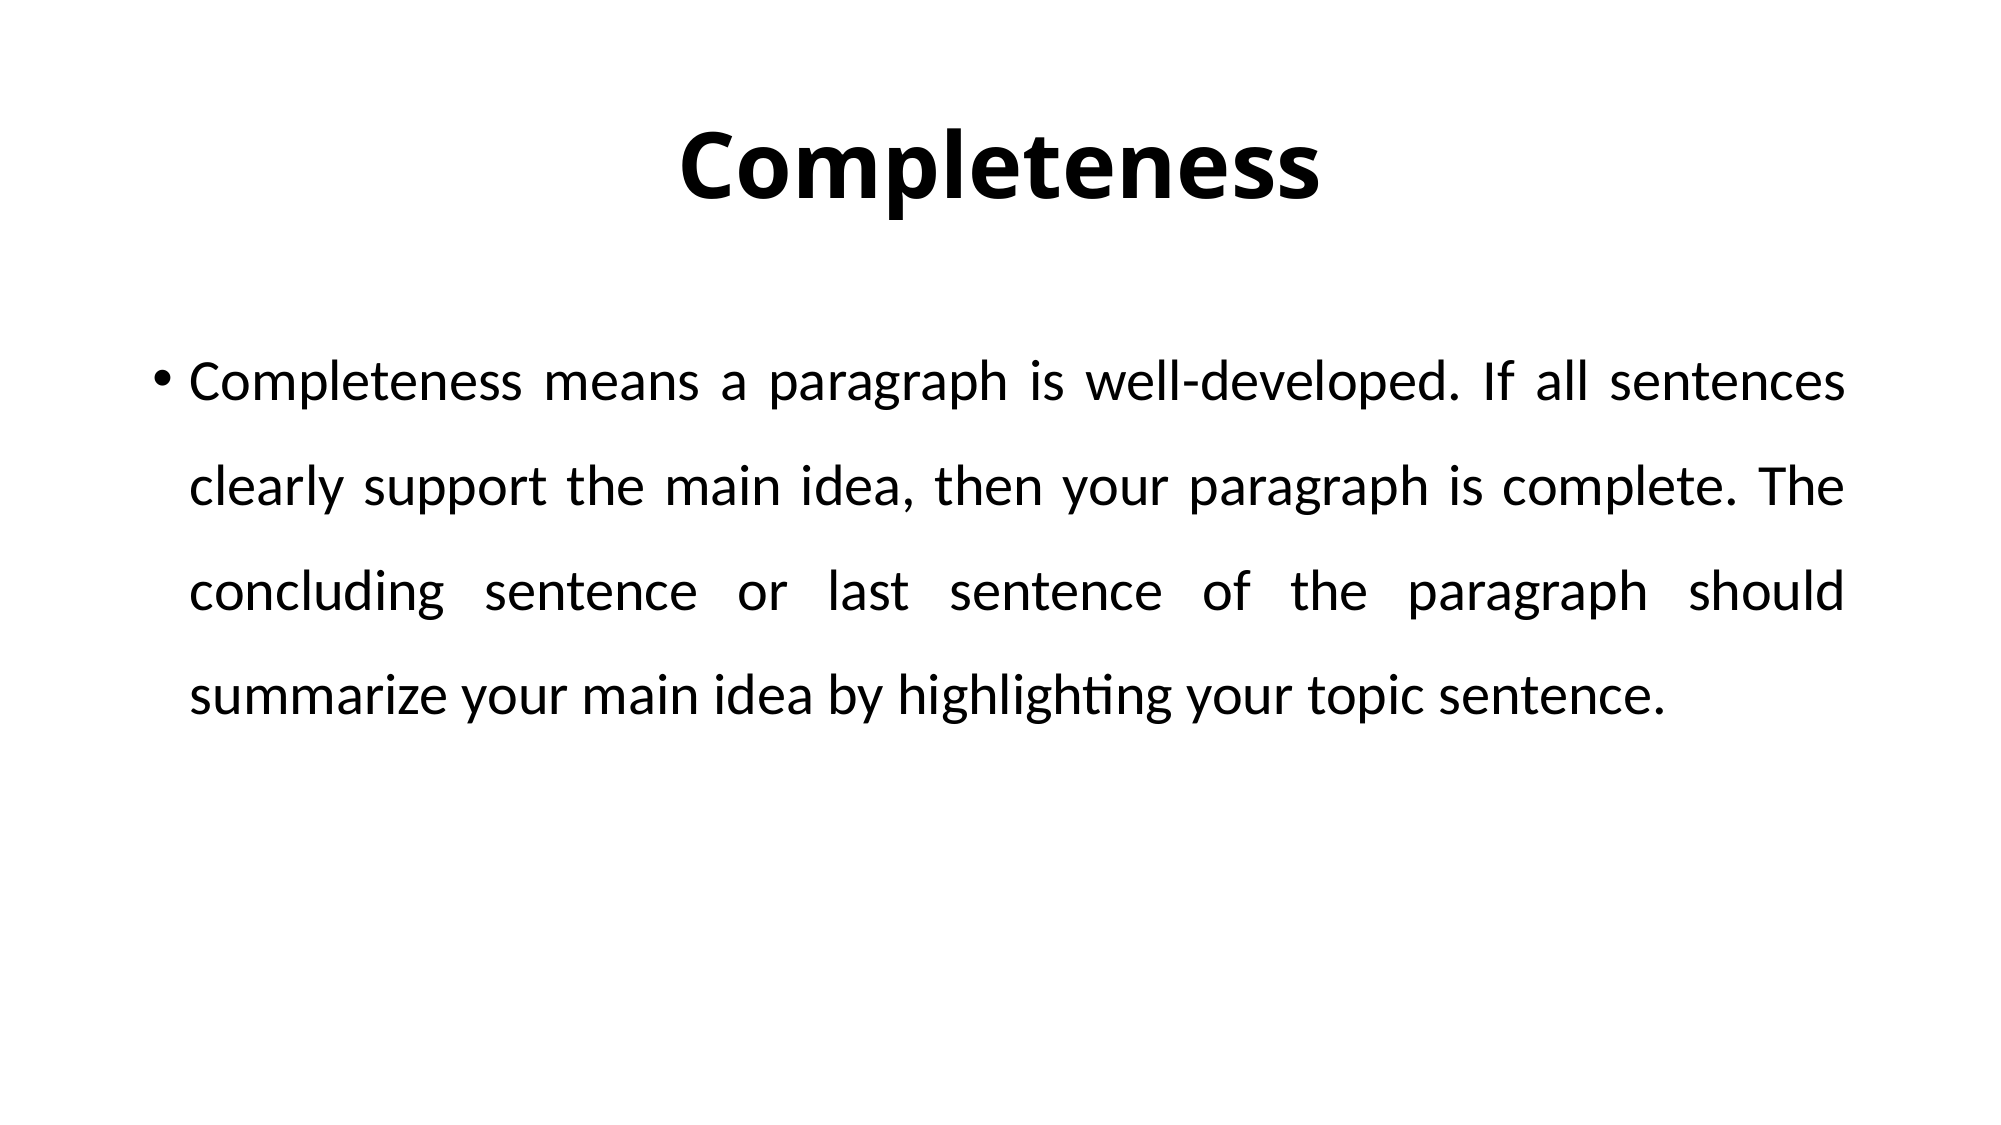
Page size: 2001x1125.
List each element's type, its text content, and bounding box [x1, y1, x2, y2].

list Completeness means a paragraph is well-developed. If all sentences clearly support the main idea, then your paragraph is complete. The concluding sentence or last sentence of the paragraph should summarize your main idea by highlighting your topic sentence. [137, 299, 1863, 1014]
title Completeness [137, 59, 1863, 278]
